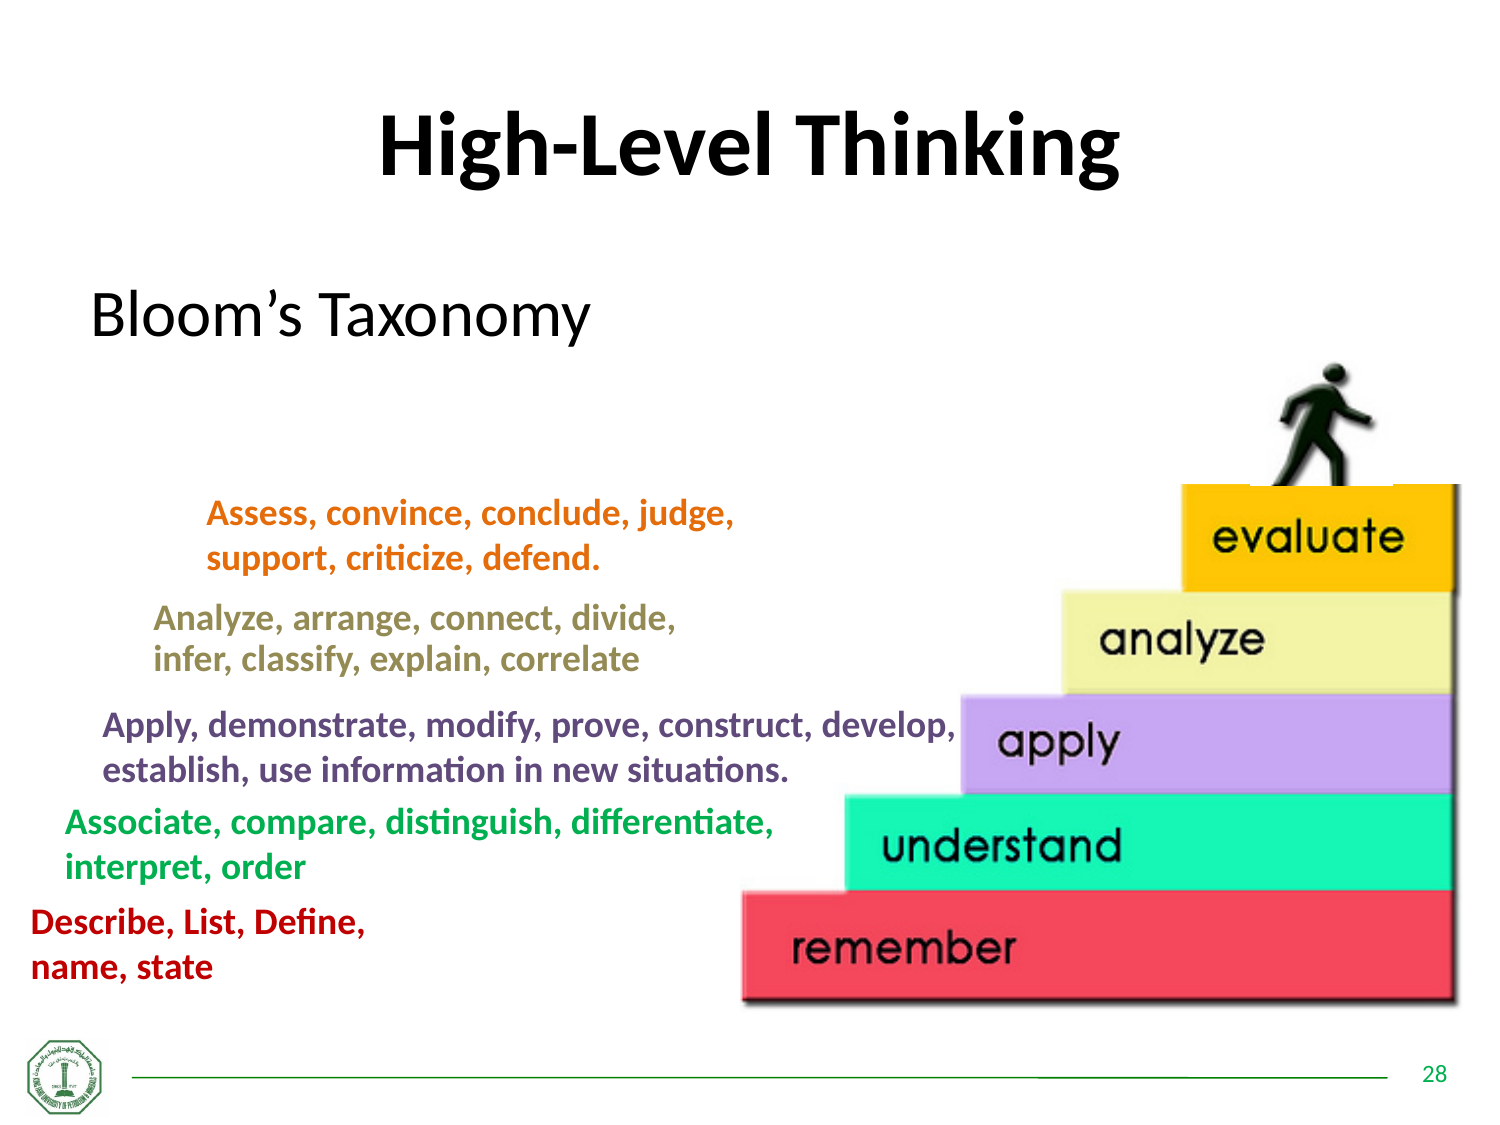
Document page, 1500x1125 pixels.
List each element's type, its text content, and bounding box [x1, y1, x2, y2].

title High-Level Thinking [75, 45, 1425, 233]
text_box Apply, demonstrate, modify, prove, construct, develop, establish, use information in new situations. [87, 692, 734, 798]
picture [25, 1038, 110, 1117]
slide_number 28 [1387, 1042, 1463, 1103]
list Bloom’s Taxonomy [75, 262, 850, 375]
text_box Associate, compare, distinguish, differentiate, interpret, order [49, 789, 734, 895]
text_box Analyze, arrange, connect, divide, infer, classify, explain, correlate [63, 591, 734, 687]
text_box Assess, convince, conclude, judge, support, criticize, defend. [191, 480, 838, 586]
picture [739, 360, 1463, 1013]
text_box Describe, List, Define, name, state [15, 889, 450, 995]
